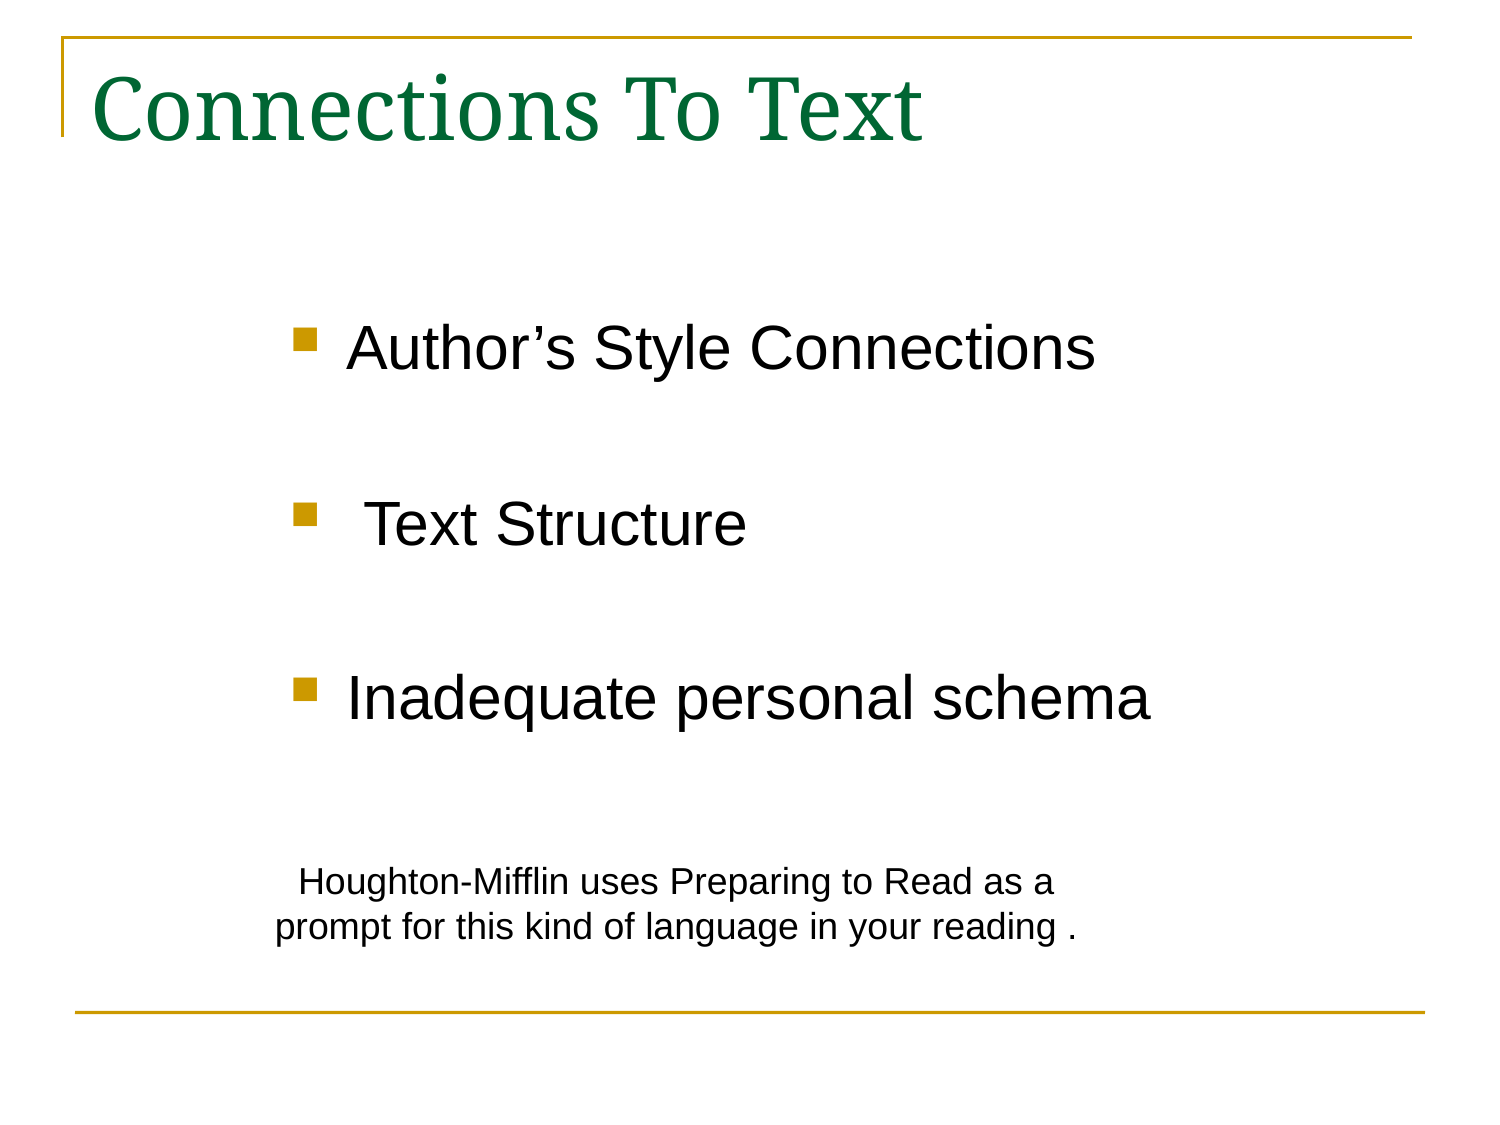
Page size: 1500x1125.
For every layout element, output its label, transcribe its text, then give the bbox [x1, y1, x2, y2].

text_box Houghton-Mifflin uses Preparing to Read as a prompt for this kind of language in your reading . [252, 849, 1100, 955]
list Author’s Style Connections Text Structure Inadequate personal schema [274, 299, 1376, 913]
title Connections To Text [74, 45, 1426, 233]
